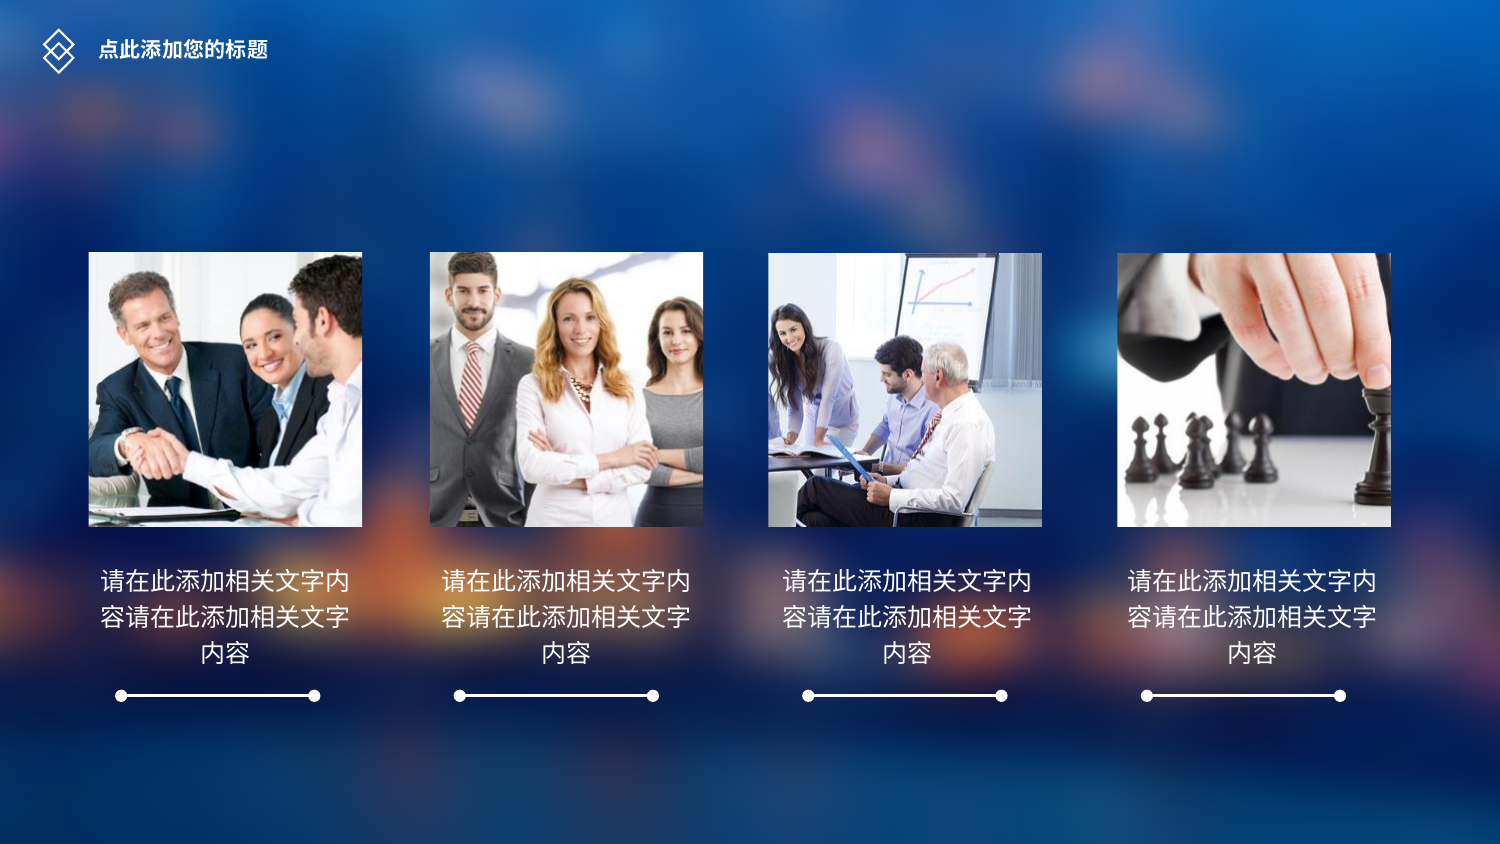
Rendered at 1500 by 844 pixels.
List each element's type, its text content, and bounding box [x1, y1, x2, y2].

text_box 请在此添加相关文字内容请在此添加相关文字内容 [88, 554, 363, 674]
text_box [44, 29, 74, 73]
picture [0, 0, 1500, 844]
text_box 请在此添加相关文字内容请在此添加相关文字内容 [429, 554, 704, 674]
text_box 请在此添加相关文字内容请在此添加相关文字内容 [1115, 554, 1390, 674]
text_box 请在此添加相关文字内容请在此添加相关文字内容 [771, 554, 1045, 674]
text_box 点此添加您的标题 [83, 28, 347, 69]
